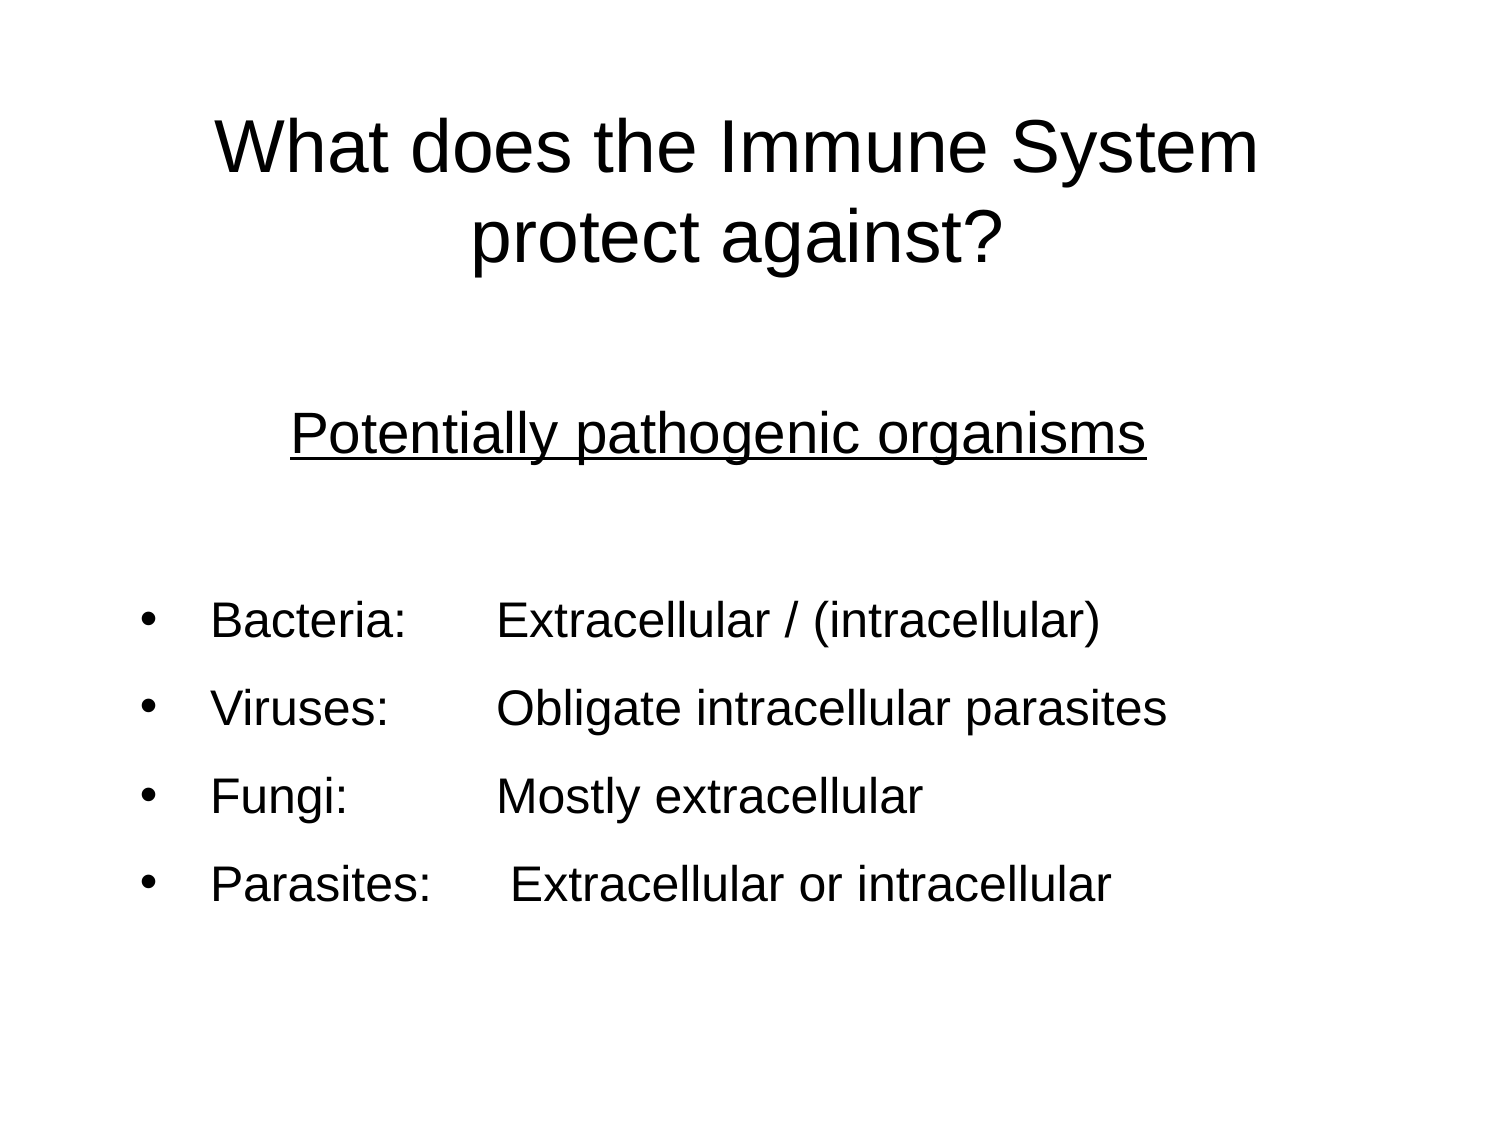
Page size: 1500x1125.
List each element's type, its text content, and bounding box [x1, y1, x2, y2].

text_box What does the Immune System protect against? [100, 90, 1376, 291]
text_box Potentially pathogenic organisms [149, 387, 1288, 473]
text_box Bacteria: Extracellular / (intracellular) Viruses: Obligate intracellular parasites Fungi: Mostly extracellular Parasites: Extracellular or intracellular [125, 562, 1425, 1050]
